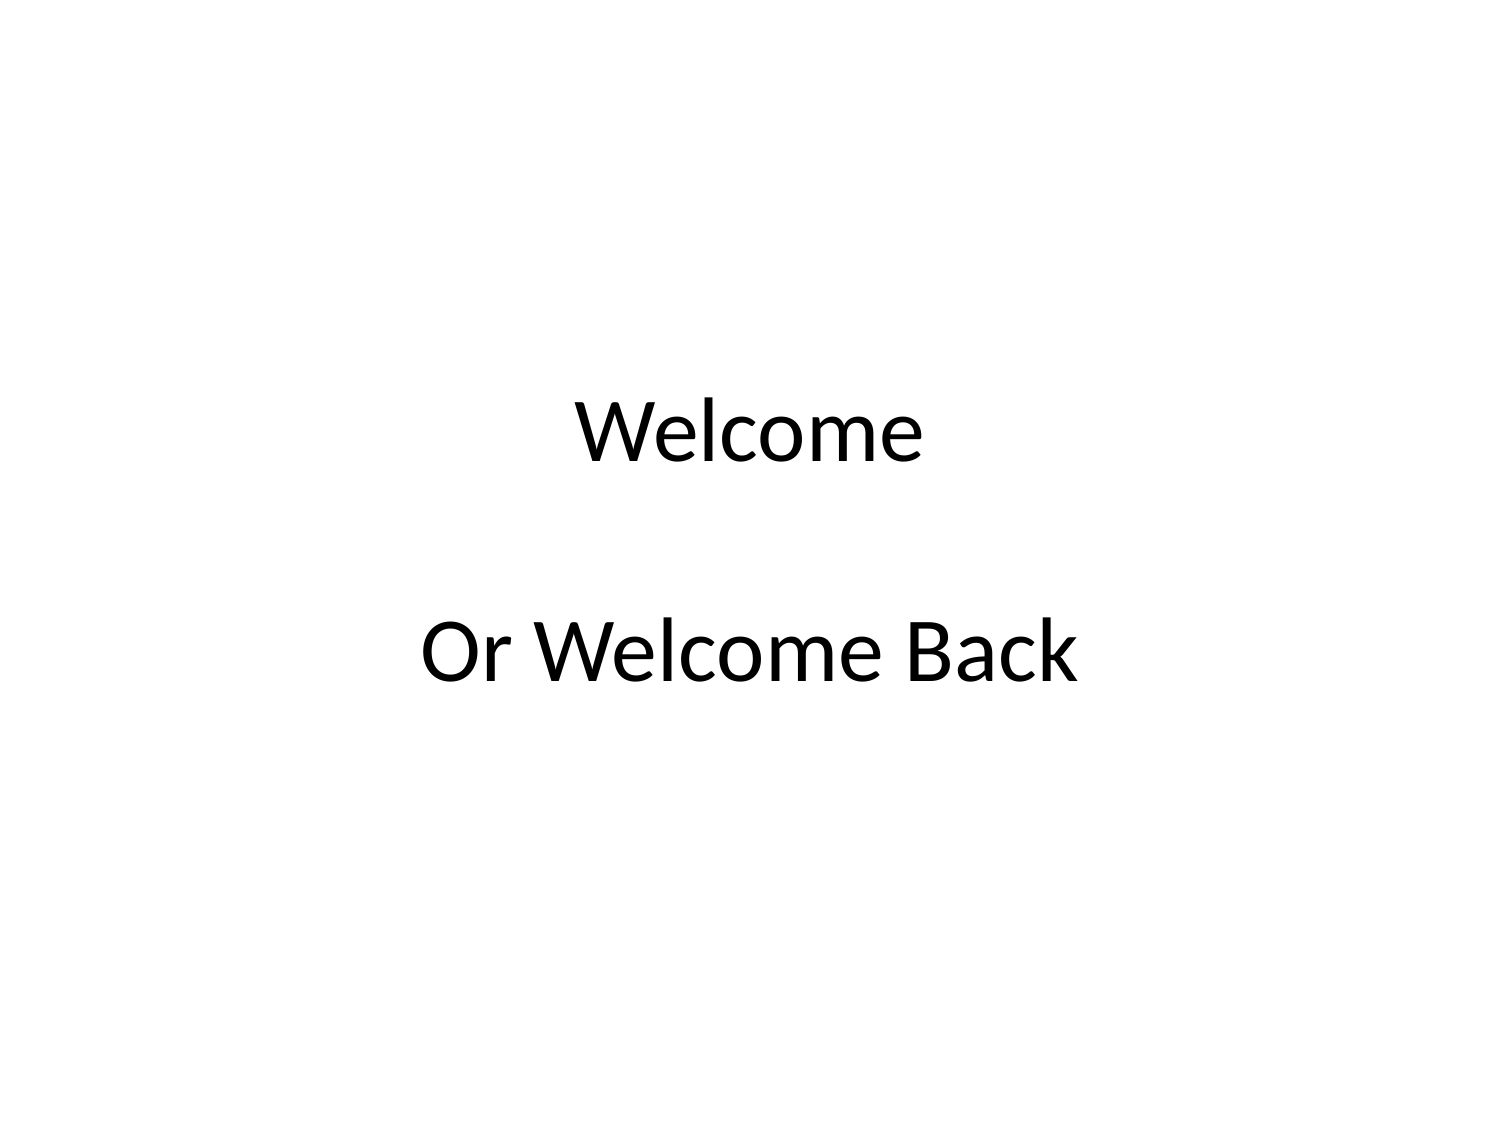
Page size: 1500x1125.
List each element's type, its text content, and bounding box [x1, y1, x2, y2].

title Welcome Or Welcome Back [74, 44, 1426, 1026]
